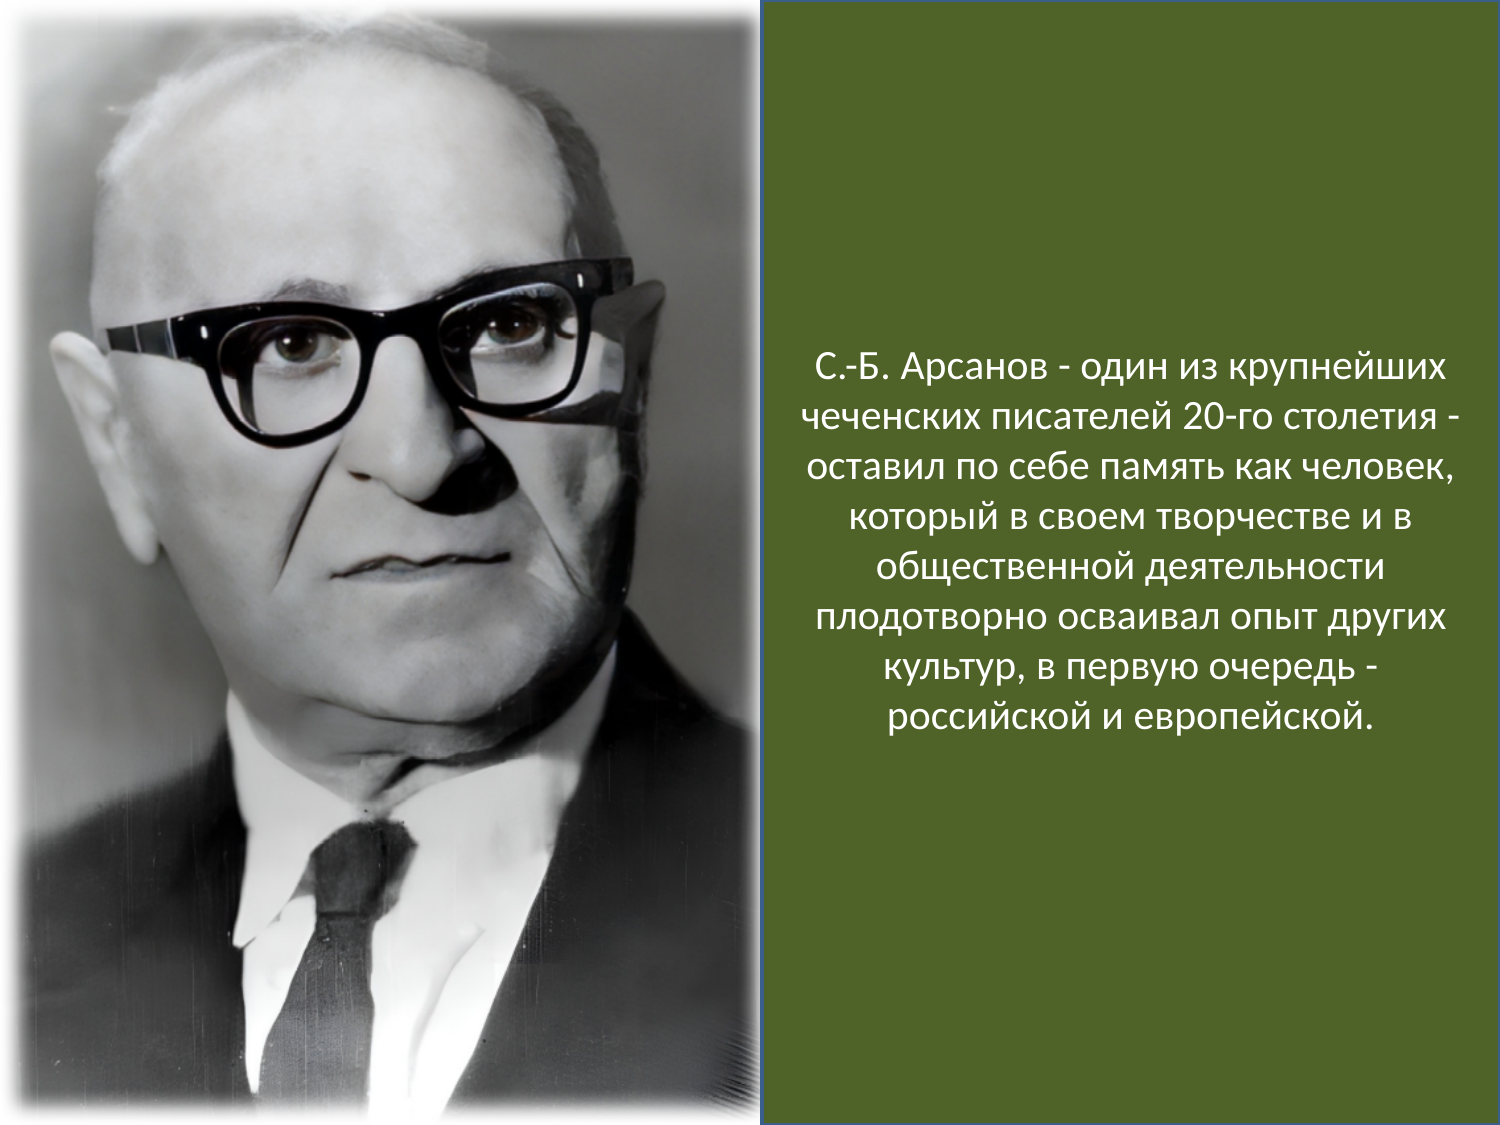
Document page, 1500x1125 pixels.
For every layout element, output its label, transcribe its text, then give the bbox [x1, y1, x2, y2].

picture [0, 0, 774, 1125]
text_box С.-Б. Арсанов - один из крупнейших чеченских писателей 20-го столетия - оставил по себе память как человек, который в своем творчестве и в общественной деятельности плодотворно осваивал опыт других культур, в первую очередь - российской и европейской. [774, 0, 1500, 1125]
